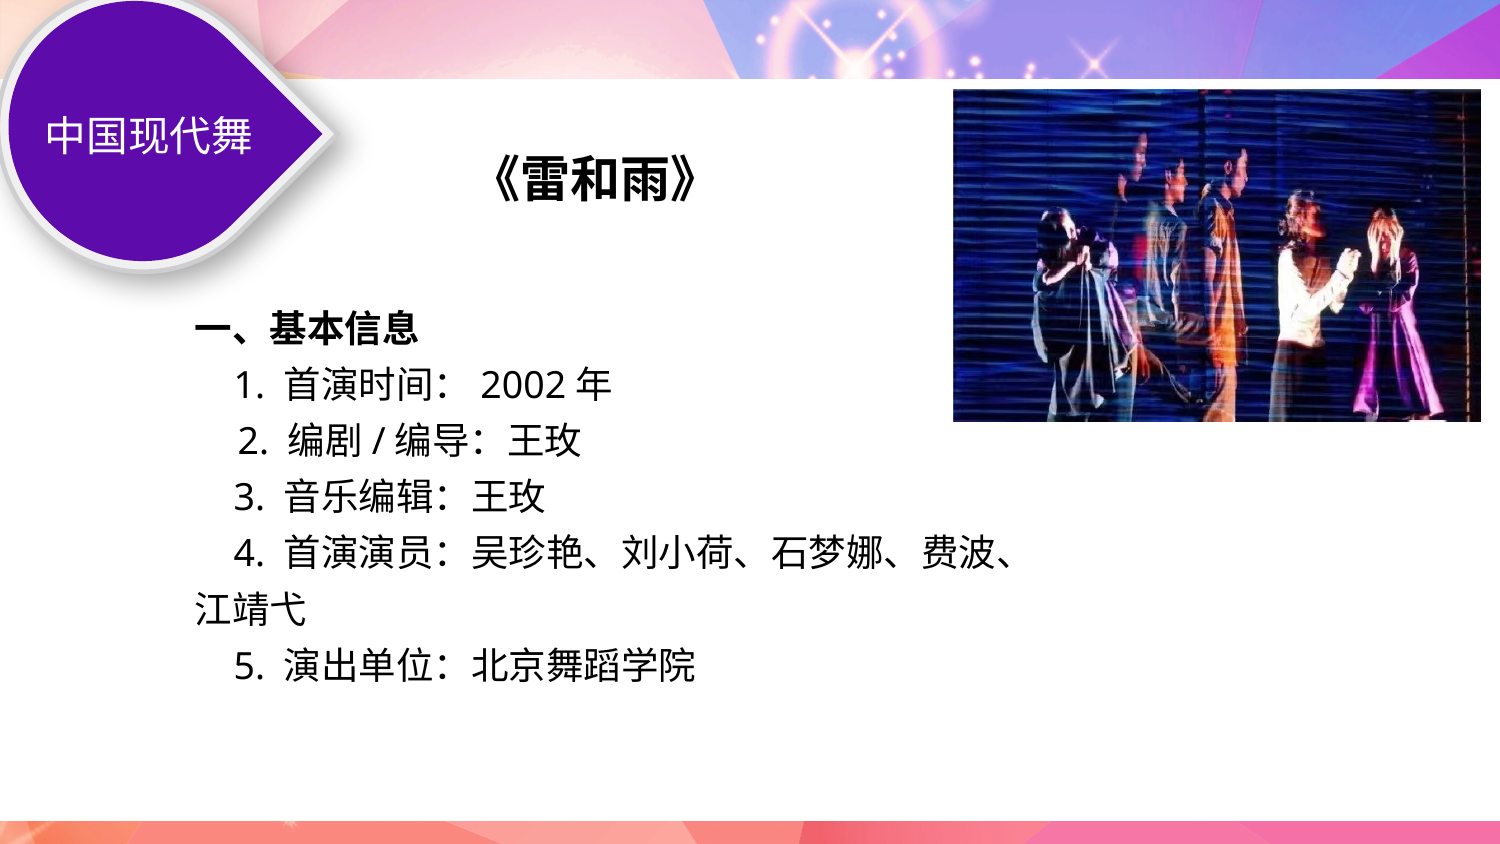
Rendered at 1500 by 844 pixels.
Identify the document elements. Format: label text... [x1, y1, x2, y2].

picture [953, 89, 1481, 422]
picture [278, 0, 1500, 79]
picture [0, 821, 1500, 844]
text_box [0, 0, 278, 274]
text_box 一、基本信息 1. 首演时间：2002年 2. 编剧/编导：王玫 3. 音乐编辑：王玫 4. 首演演员：吴珍艳、刘小荷、石梦娜、费波、江靖弋 5. 演出单位：北京舞蹈学院 [179, 285, 1012, 719]
text_box 《雷和雨》 [315, 139, 876, 244]
